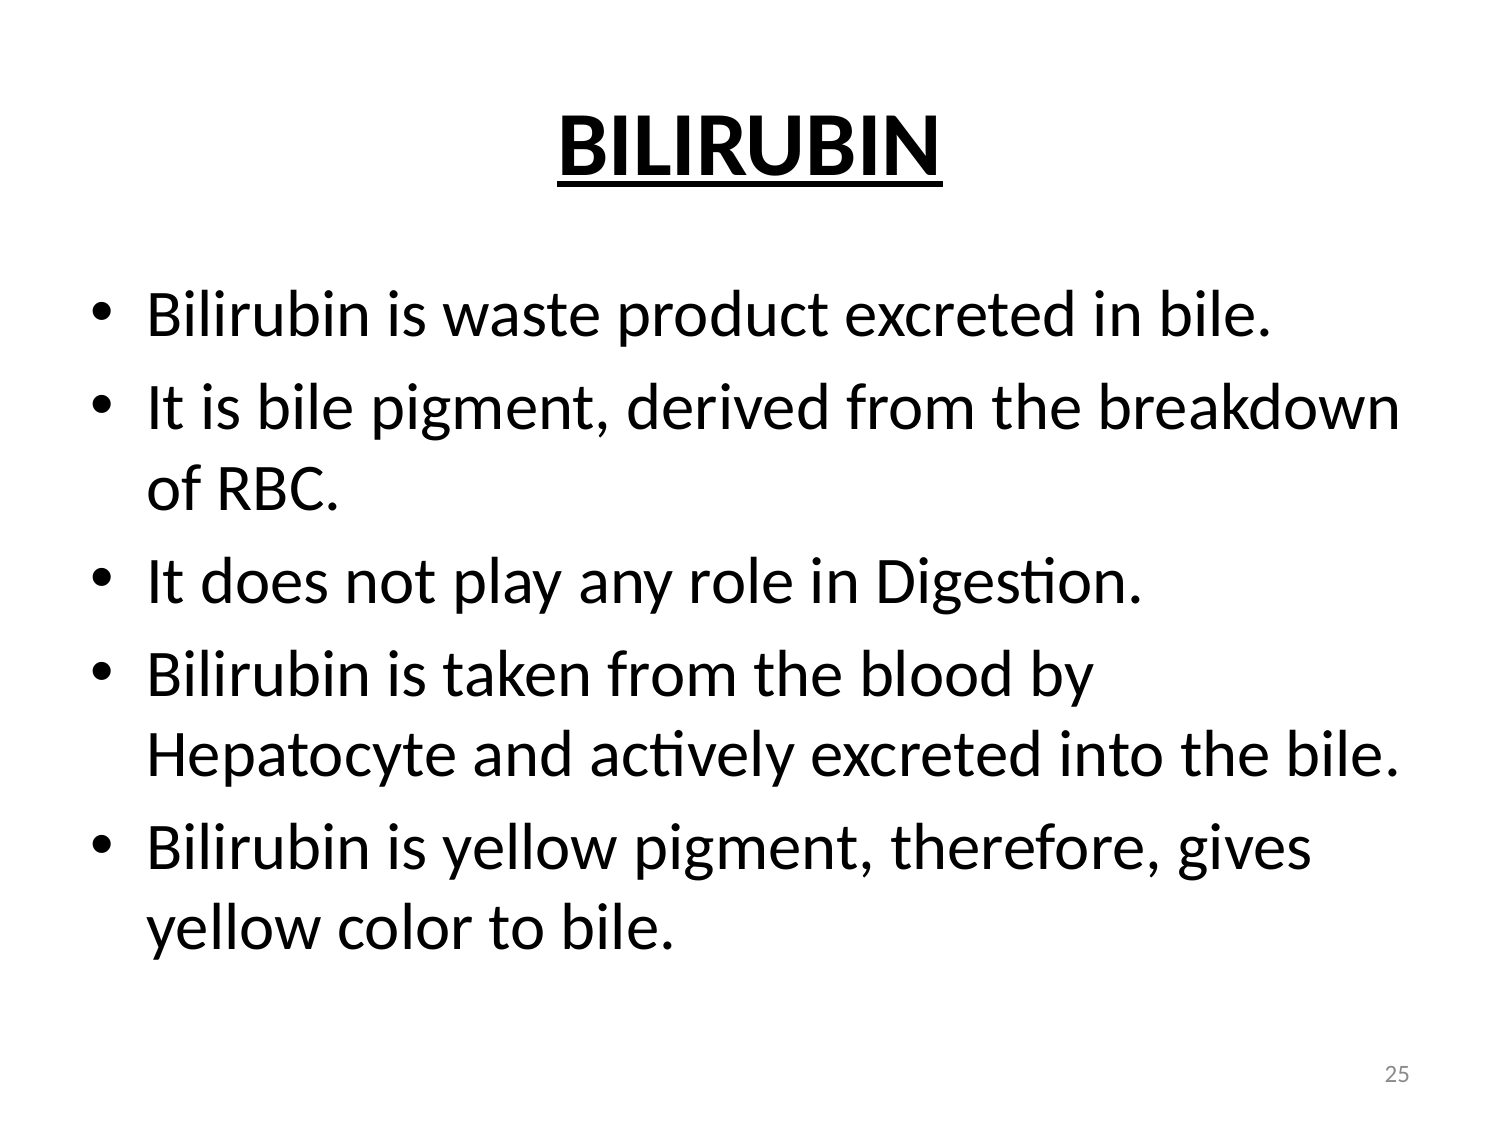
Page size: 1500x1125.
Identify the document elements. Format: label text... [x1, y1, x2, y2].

list Bilirubin is waste product excreted in bile. It is bile pigment, derived from the breakdown of RBC. It does not play any role in Digestion. Bilirubin is taken from the blood by Hepatocyte and actively excreted into the bile. Bilirubin is yellow pigment, therefore, gives yellow color to bile. [75, 262, 1425, 1005]
slide_number 25 [1074, 1042, 1425, 1103]
title BILIRUBIN [75, 45, 1425, 233]
